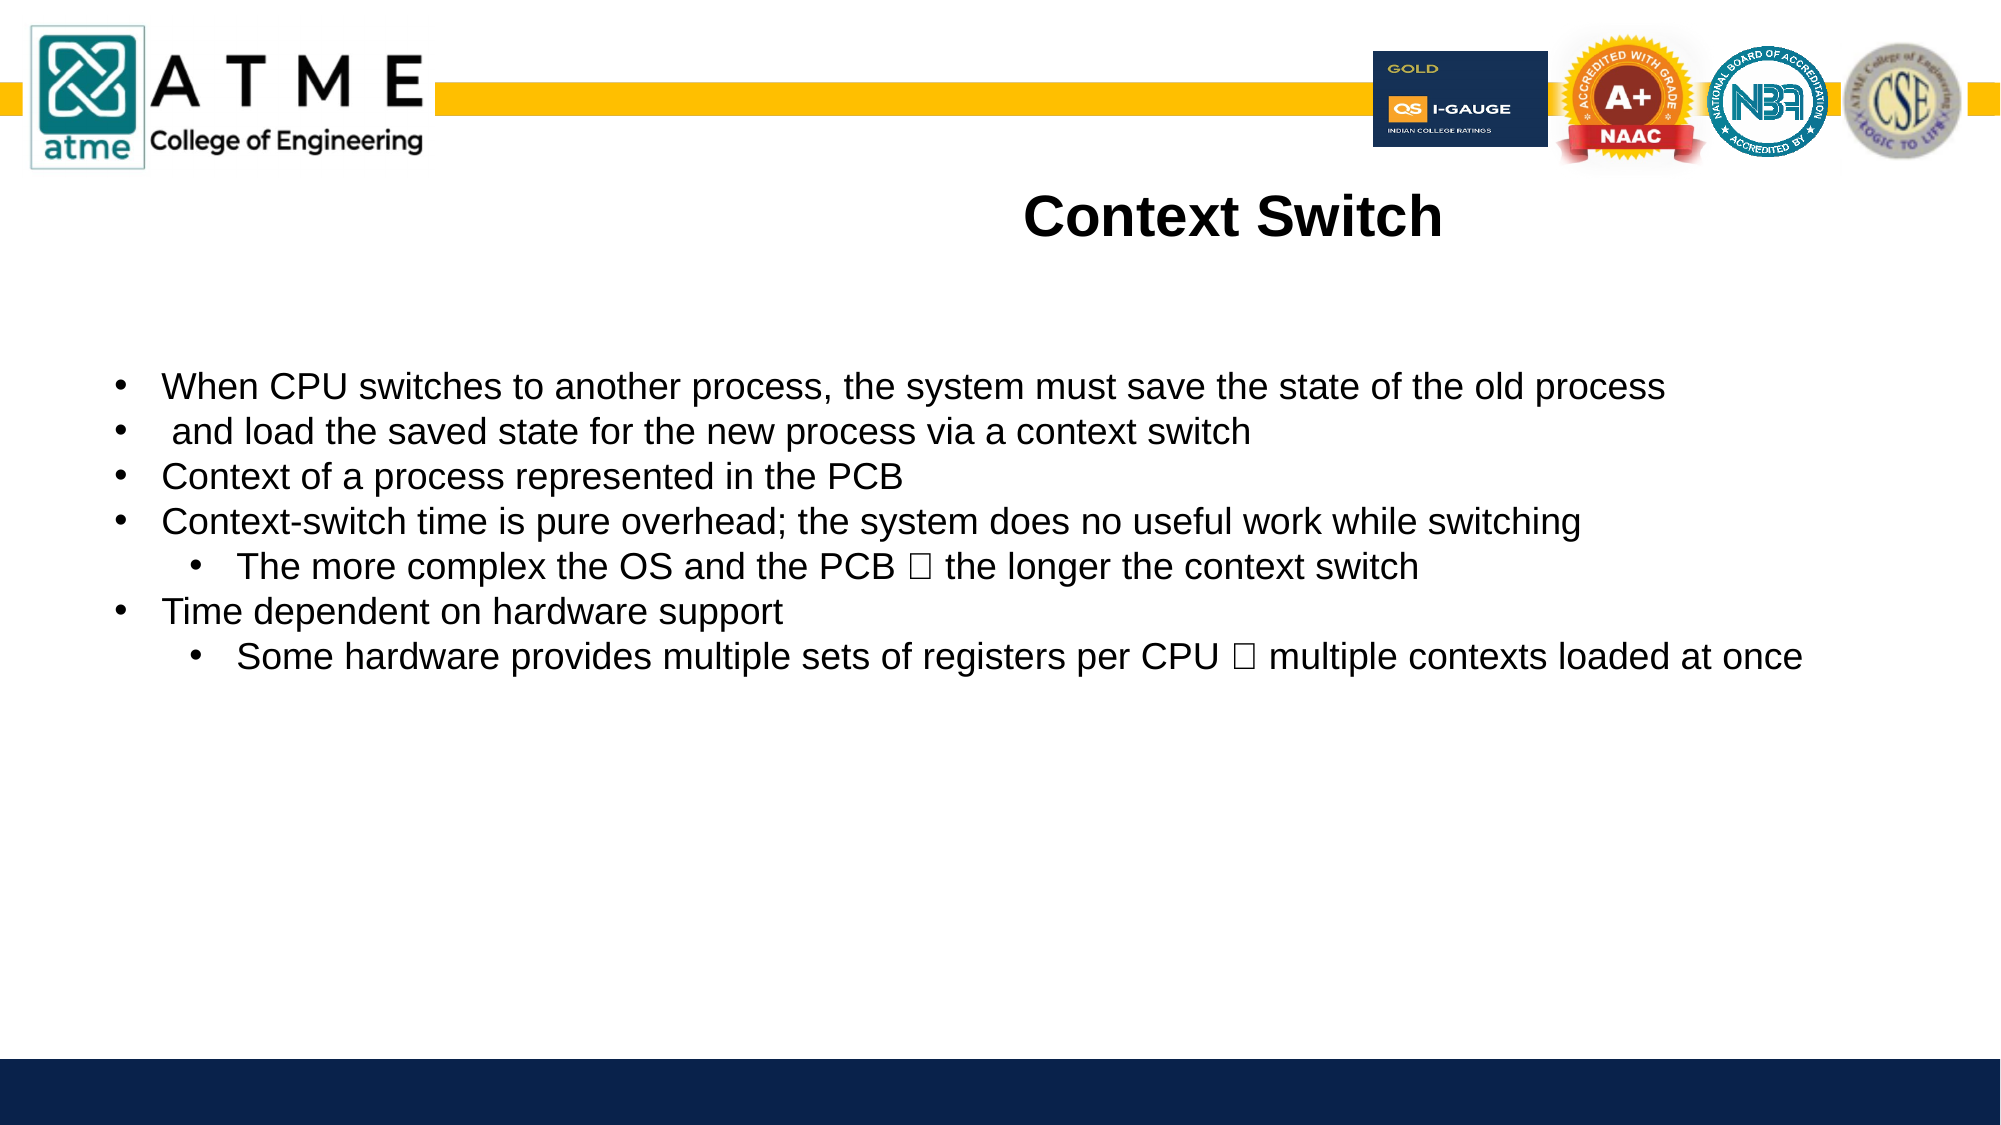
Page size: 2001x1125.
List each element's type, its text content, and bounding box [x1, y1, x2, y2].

picture [1840, 26, 1968, 176]
picture [0, 1059, 2001, 1125]
text_box When CPU switches to another process, the system must save the state of the old process and load the saved state for the new process via a context switch Context of a process represented in the PCB Context-switch time is pure overhead; the system does no useful work while switching The more complex the OS and the PCB  the longer the context switch Time dependent on hardware support Some hardware provides multiple sets of registers per CPU  multiple contexts loaded at once [99, 354, 1819, 684]
picture [1373, 20, 1828, 180]
picture [22, 15, 435, 178]
text_box Context Switch [1008, 170, 1460, 255]
